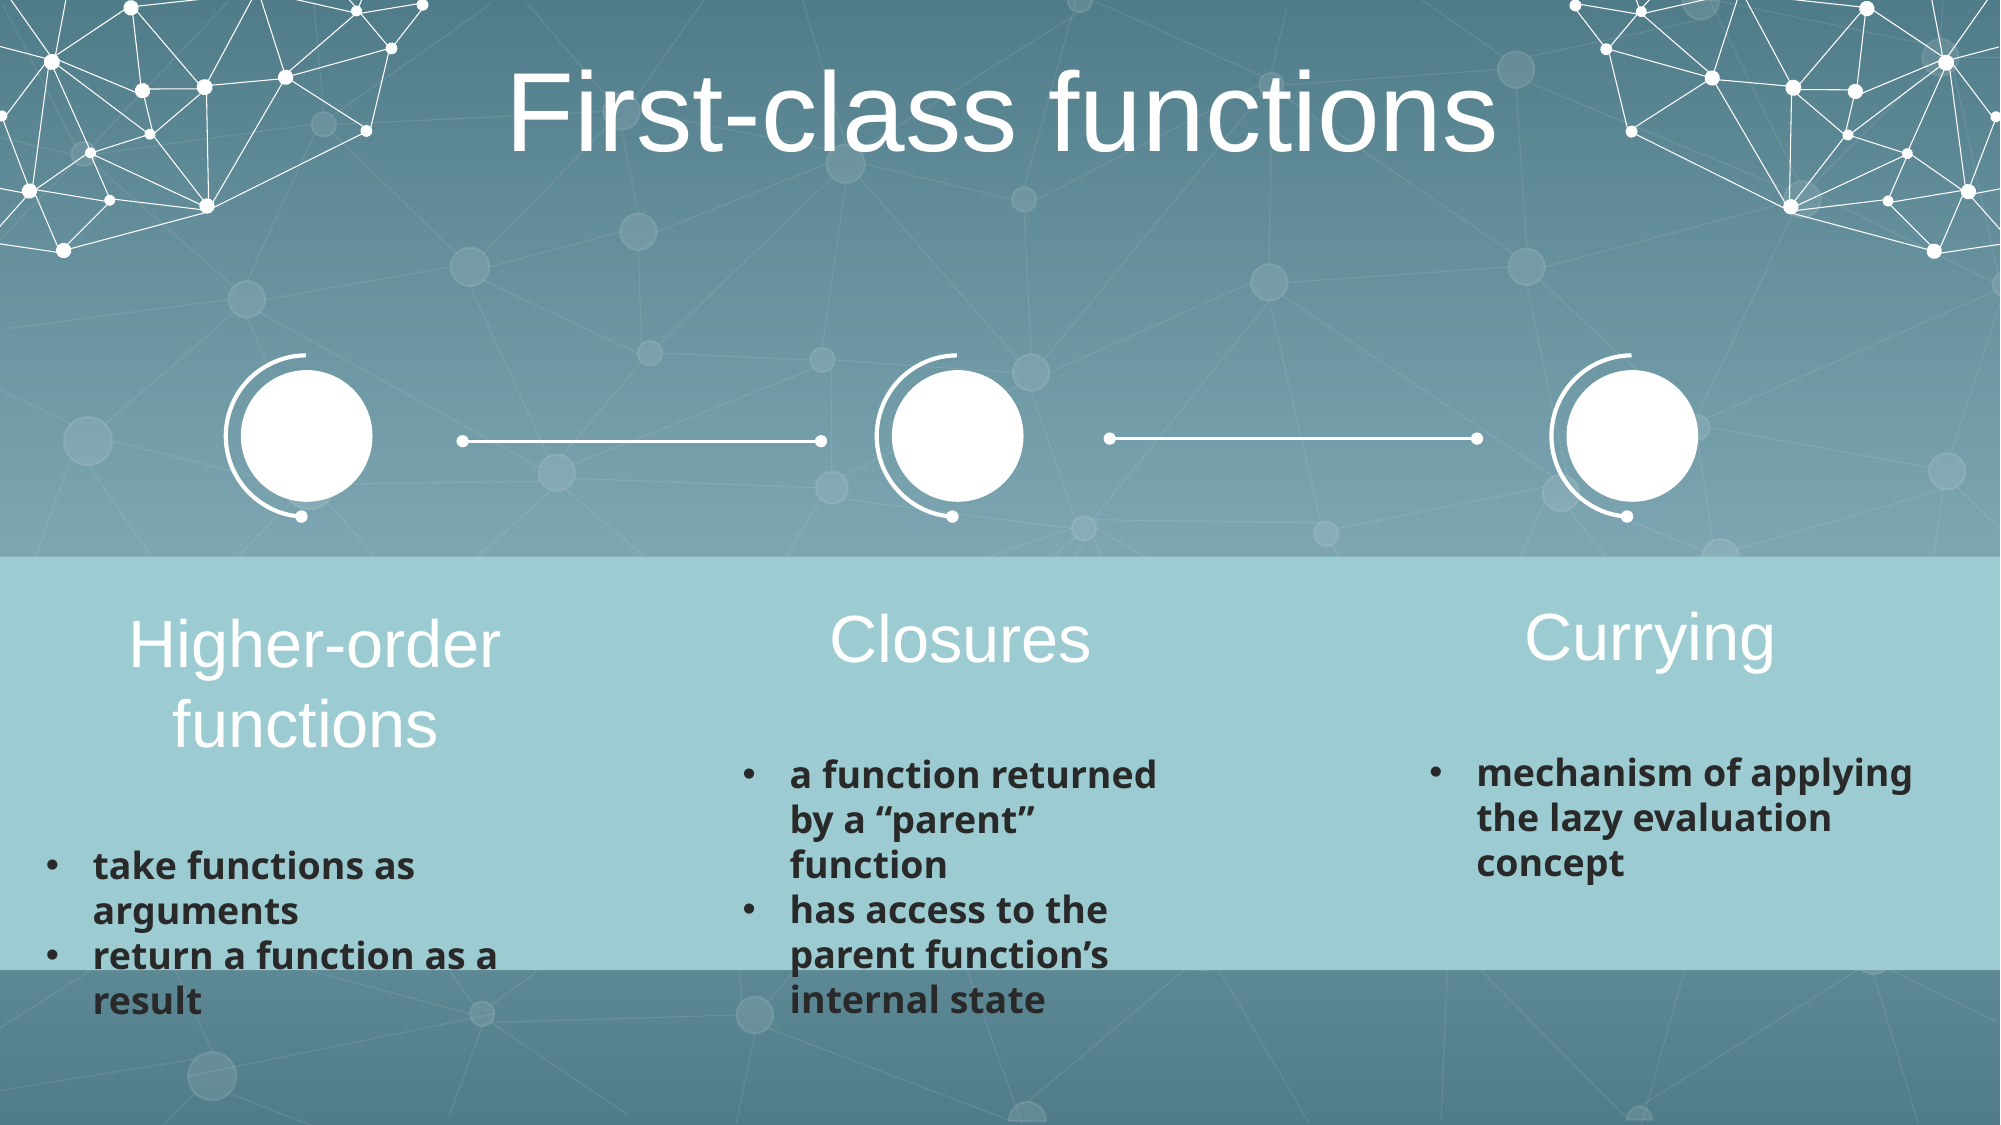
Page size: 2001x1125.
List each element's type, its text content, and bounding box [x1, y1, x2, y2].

text_box Currying [1509, 585, 1819, 741]
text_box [1551, 355, 1713, 517]
text_box [0, 556, 2000, 971]
text_box take functions as arguments return a function as a result [31, 834, 551, 1030]
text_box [876, 355, 1039, 517]
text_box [225, 355, 388, 517]
list First-class functions [53, 55, 1952, 175]
text_box a function returned by a “parent” function has access to the parent function’s internal state [727, 743, 1210, 1029]
text_box mechanism of applying the lazy evaluation concept [1414, 741, 1938, 892]
text_box Higher-order functions [57, 593, 555, 848]
text_box Closures [814, 588, 1124, 743]
